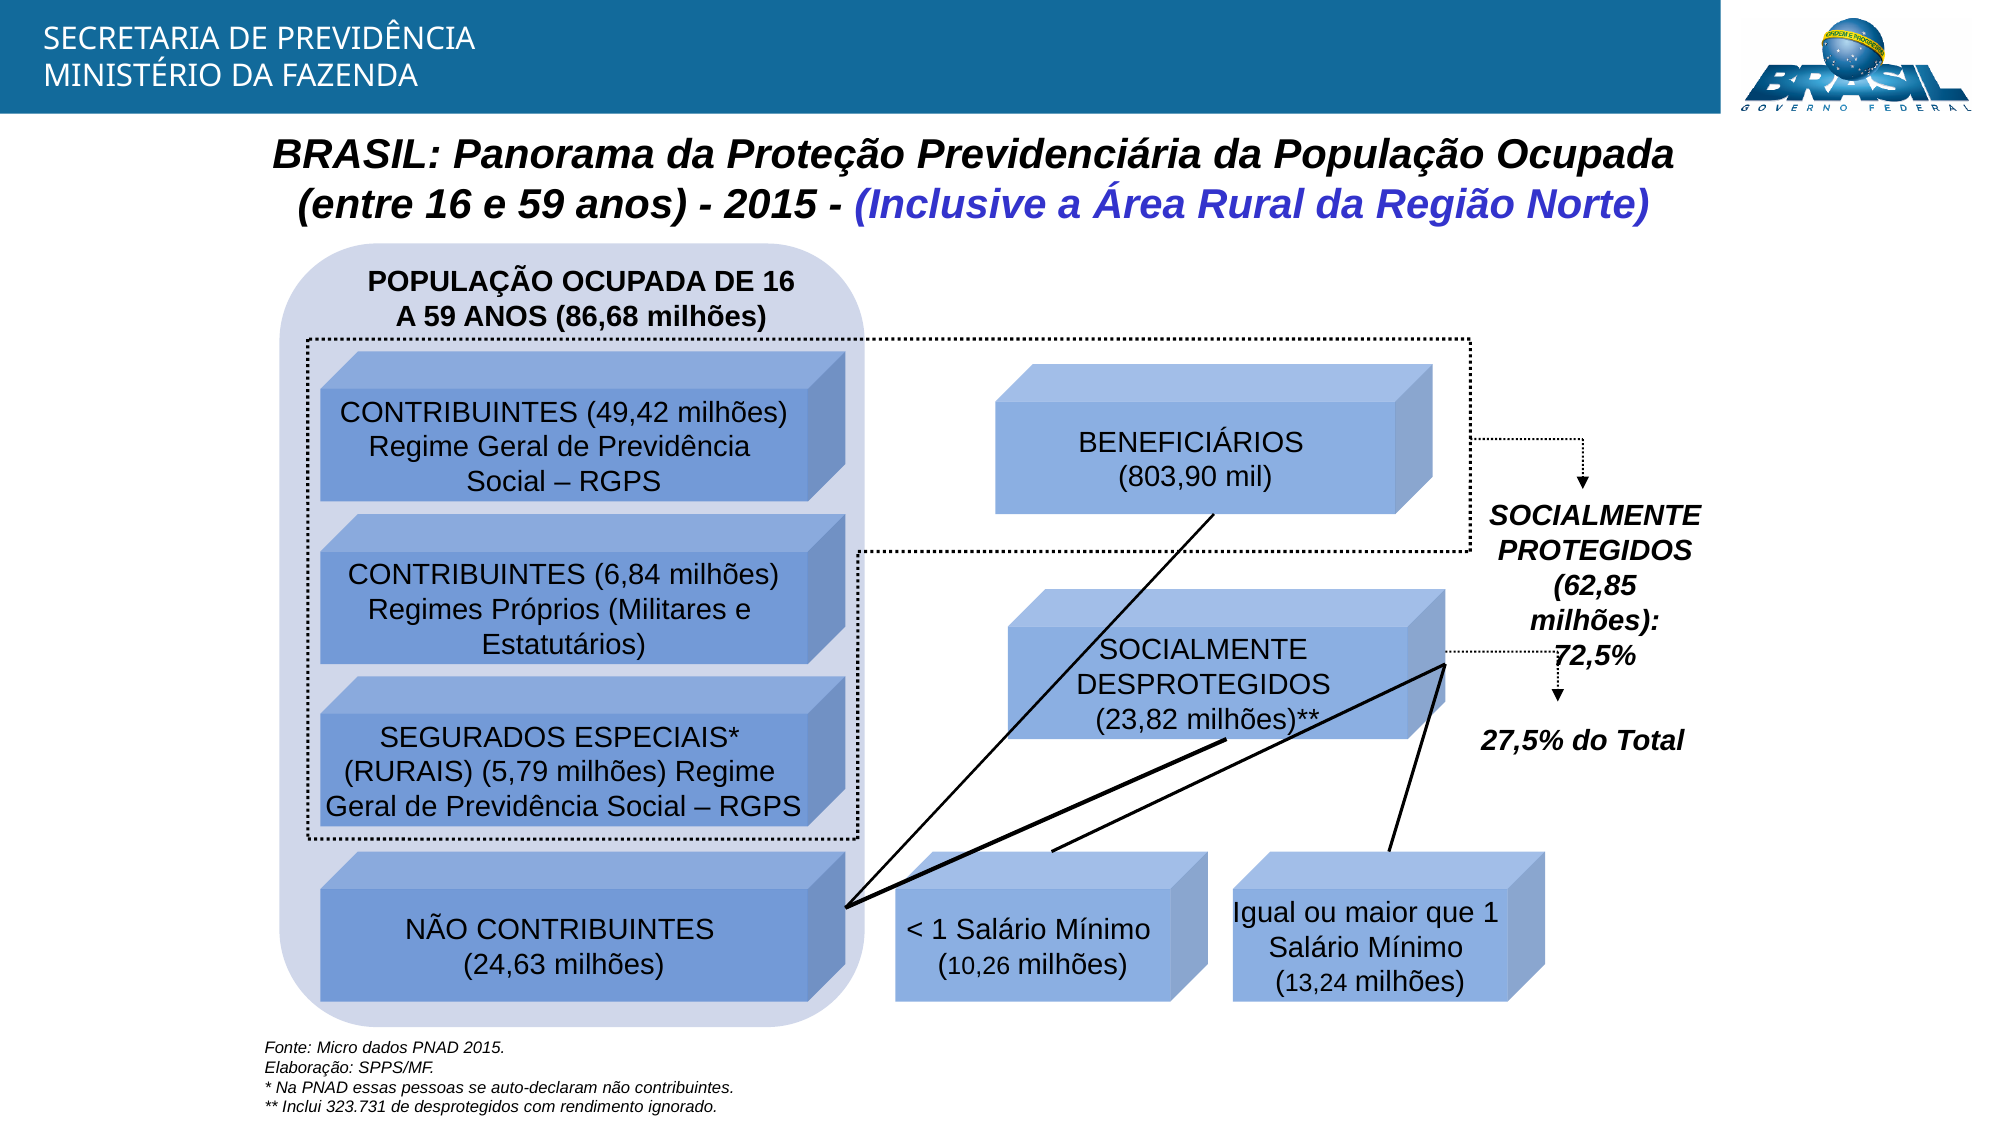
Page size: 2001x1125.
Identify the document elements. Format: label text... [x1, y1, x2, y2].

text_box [307, 338, 1471, 840]
text_box Fonte: Micro dados PNAD 2015. Elaboração: SPPS/MF. * Na PNAD essas pessoas se auto-declaram não contribuintes. ** Inclui 323.731 de desprotegidos com rendimento ignorado. [249, 1029, 1750, 1124]
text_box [1069, 738, 1206, 852]
text_box [1576, 474, 1590, 488]
text_box BRASIL: Panorama da Proteção Previdenciária da População Ocupada (entre 16 e 59 anos) - 2015 - (Inclusive a Área Rural da Região Norte) [249, 114, 1698, 239]
text_box SOCIALMENTE PROTEGIDOS (62,85 milhões): 72,5% [1474, 488, 1721, 679]
text_box [279, 243, 865, 1028]
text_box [844, 682, 1008, 908]
text_box Igual ou maior que 1 Salário Mínimo (13,24 milhões) [1232, 851, 1546, 1002]
text_box < 1 Salário Mínimo (10,26 milhões) [895, 861, 1208, 1002]
picture [1741, 18, 1972, 111]
text_box 27,5% do Total [1474, 713, 1708, 764]
text_box NÃO CONTRIBUINTES (24,63 milhões) [320, 851, 846, 1002]
text_box [1551, 689, 1565, 702]
text_box POPULAÇÃO OCUPADA DE 16 A 59 ANOS (86,68 milhões) [350, 255, 813, 337]
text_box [1207, 738, 1408, 852]
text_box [844, 457, 996, 682]
